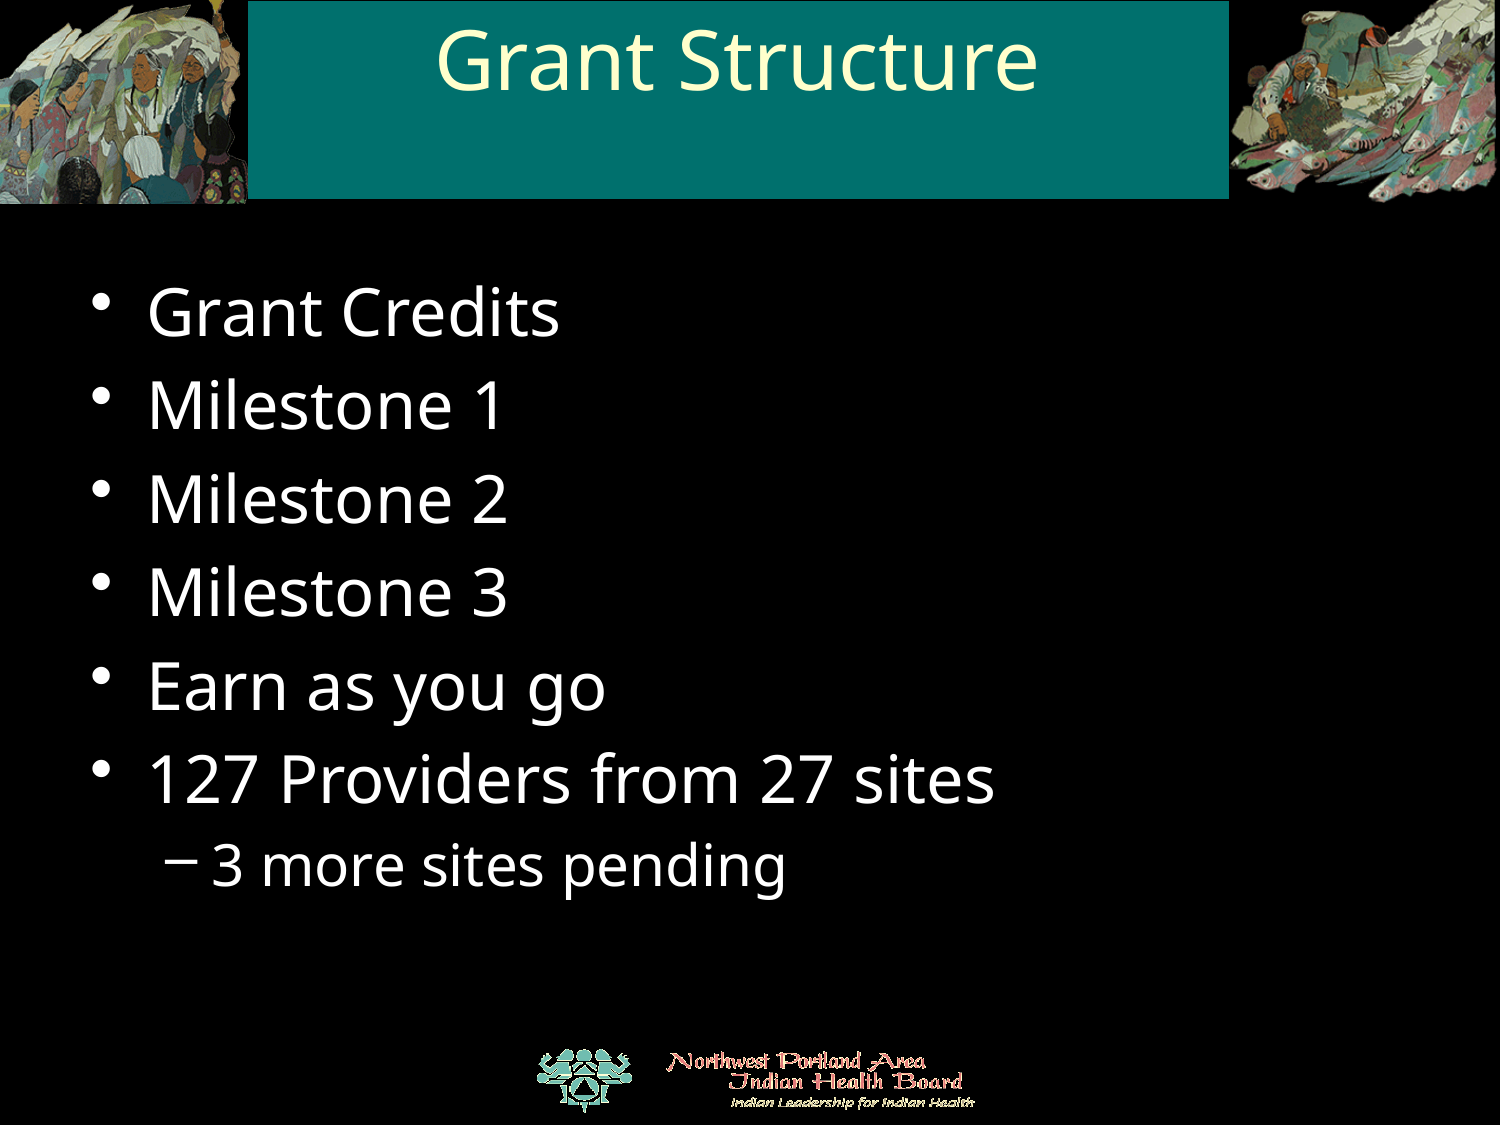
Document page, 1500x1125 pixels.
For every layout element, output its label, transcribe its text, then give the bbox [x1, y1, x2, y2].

list Grant Credits Milestone 1 Milestone 2 Milestone 3 Earn as you go 127 Providers from 27 sites 3 more sites pending [75, 262, 1425, 1005]
title Grant Structure [249, 0, 1226, 201]
picture [537, 1049, 975, 1113]
picture [0, 0, 248, 204]
picture [1229, 0, 1500, 204]
